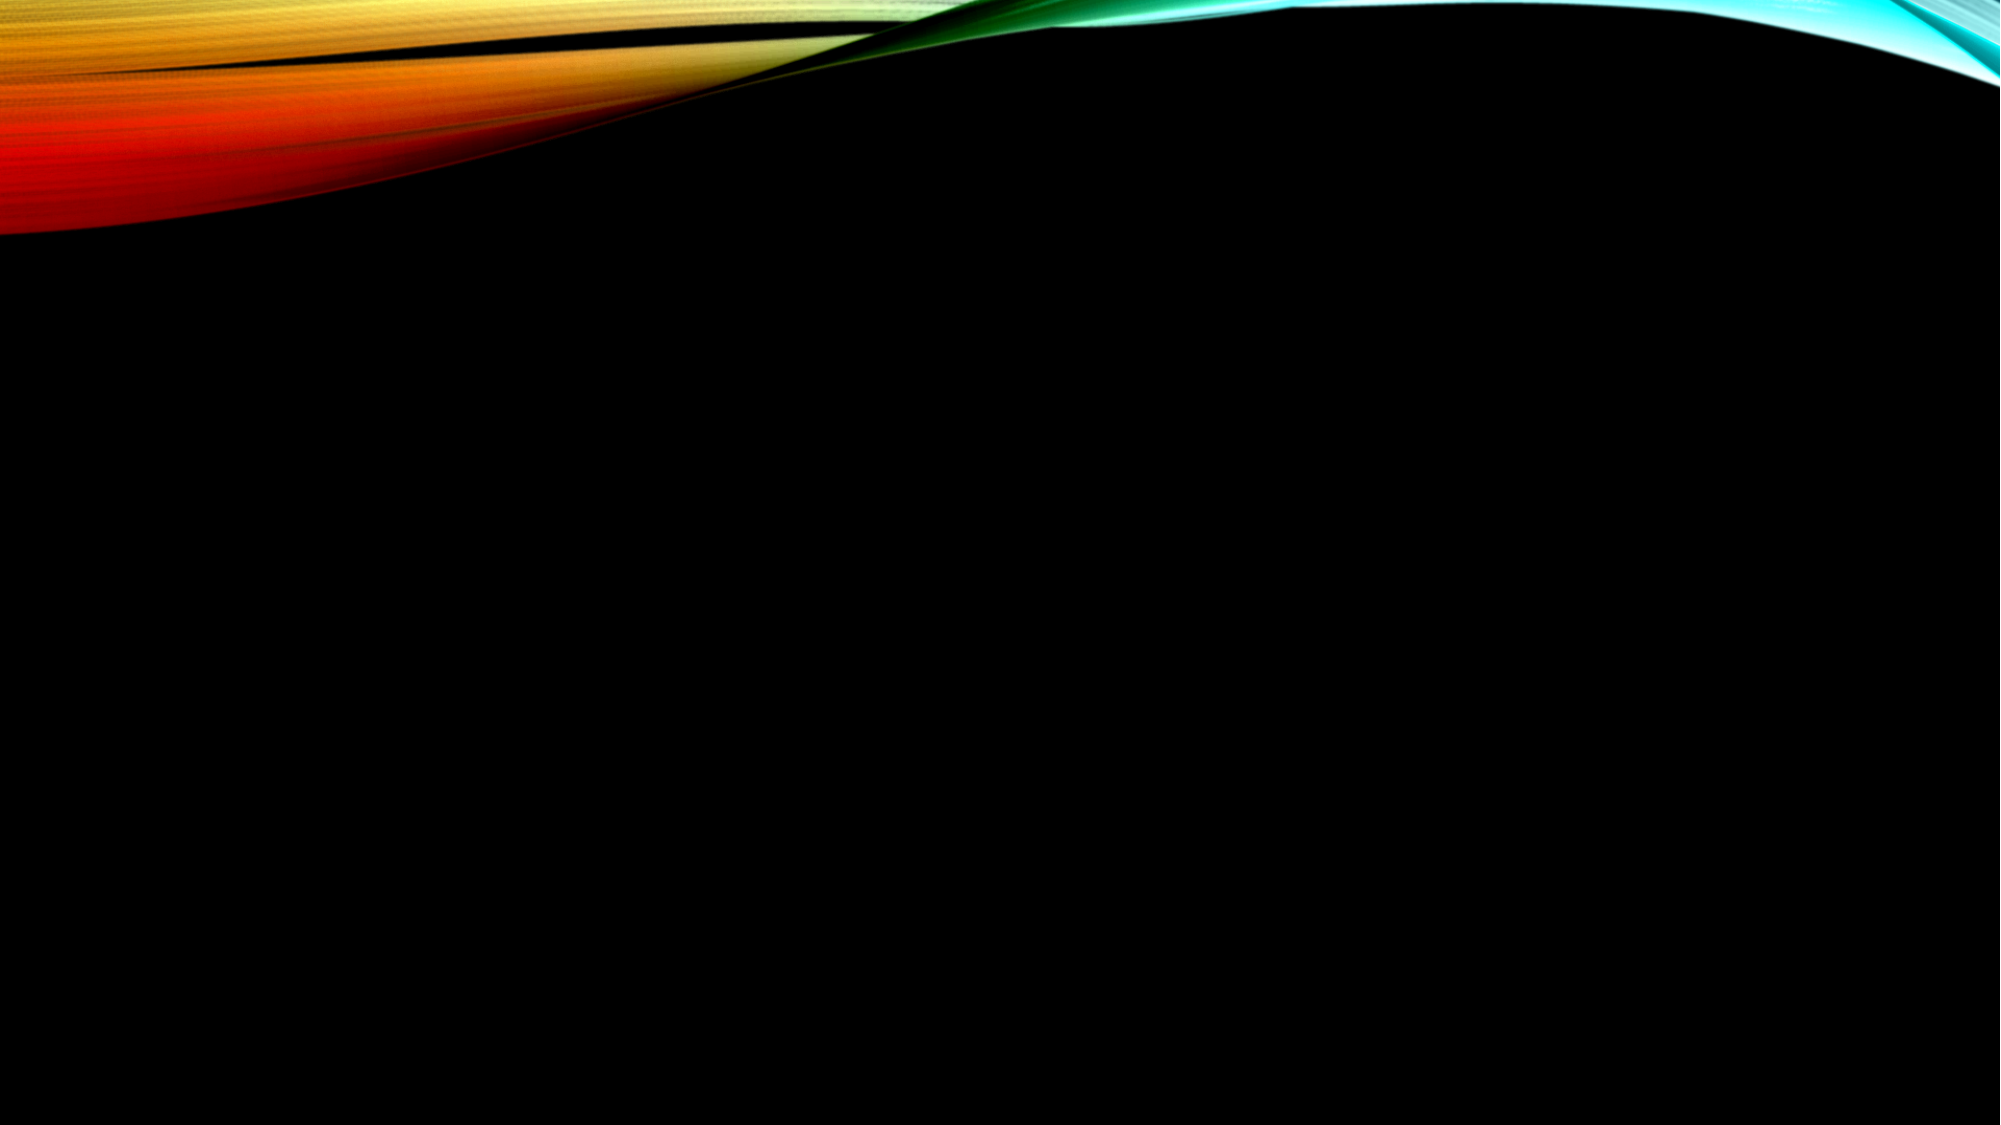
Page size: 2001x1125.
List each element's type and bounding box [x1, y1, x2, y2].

picture [0, 0, 2000, 237]
